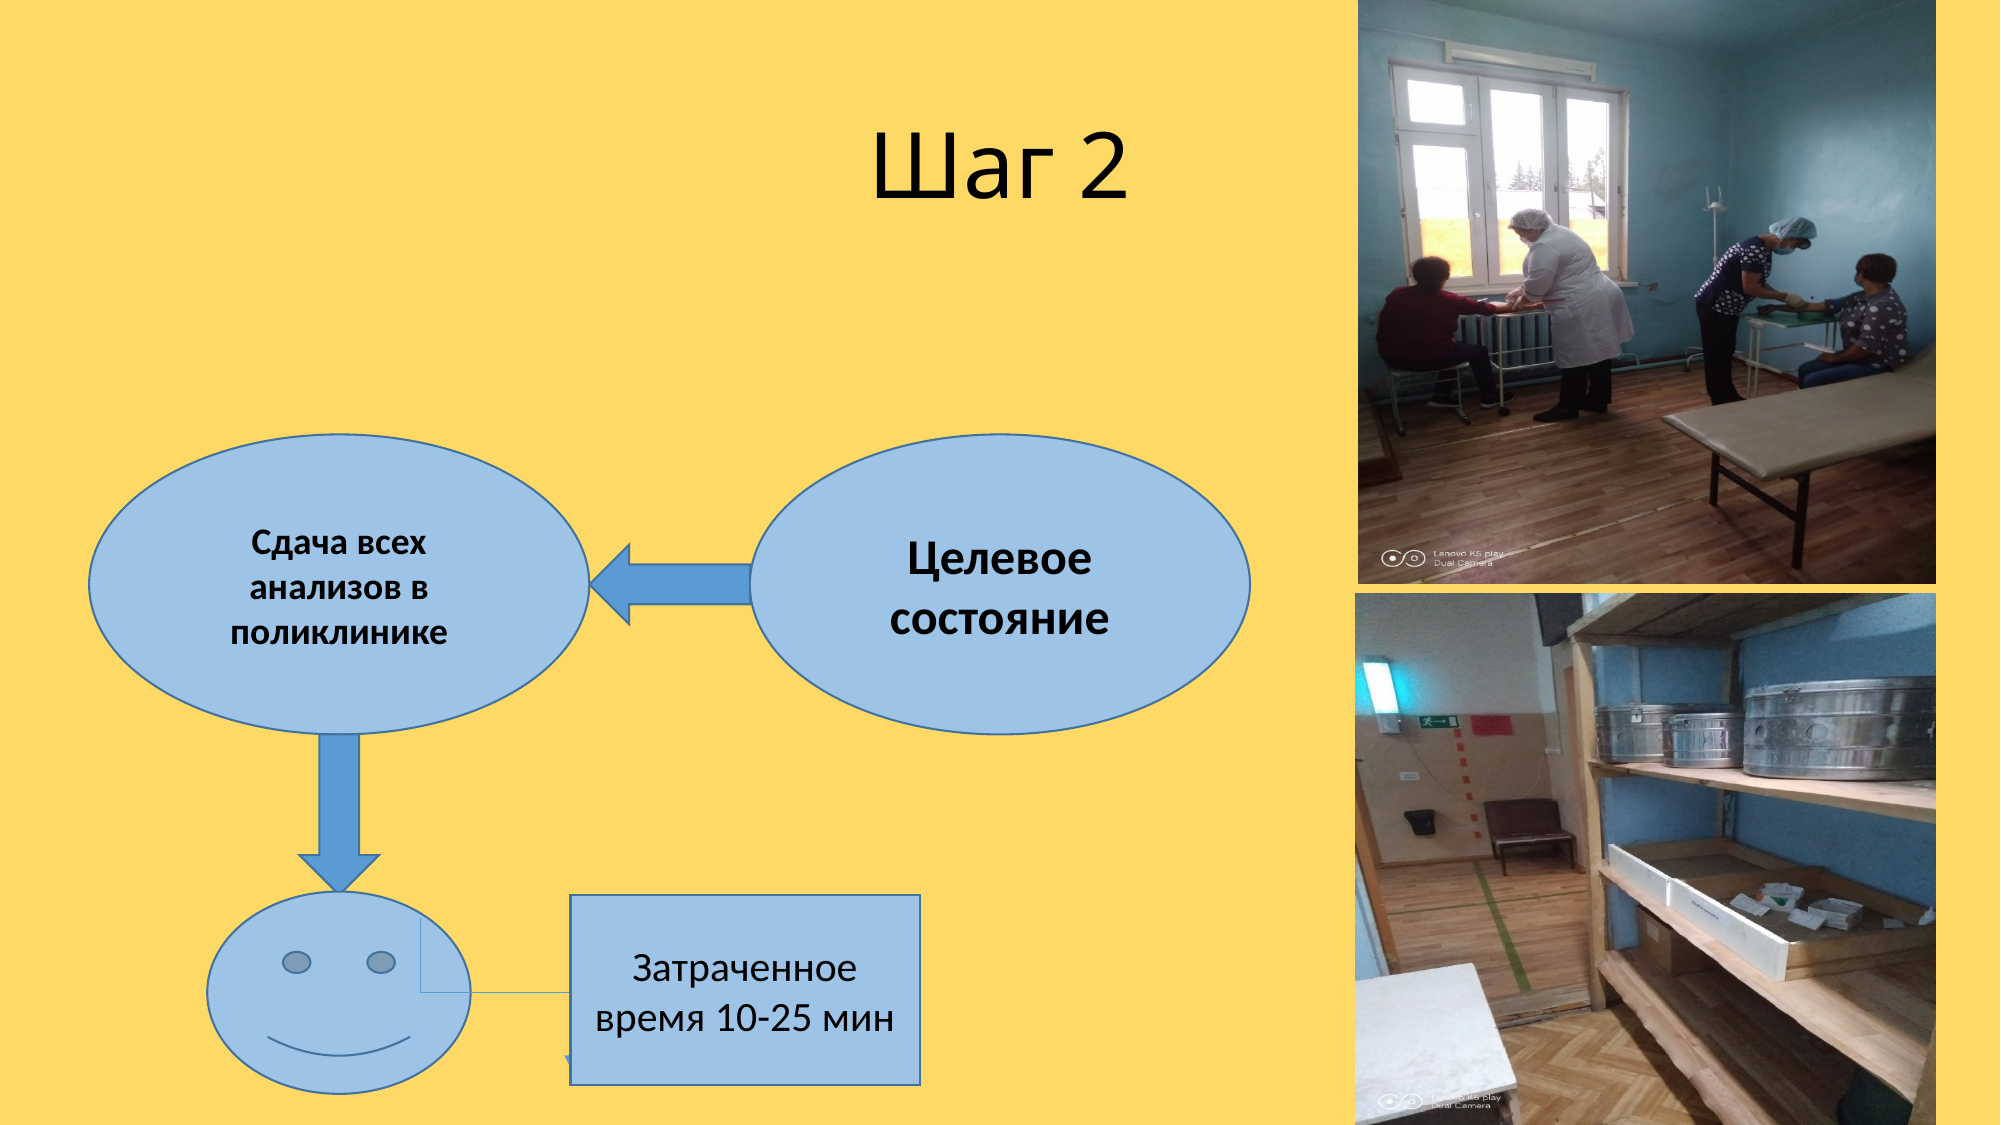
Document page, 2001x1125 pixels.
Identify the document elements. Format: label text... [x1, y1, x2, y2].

text_box Сдача всех анализов в поликлинике [88, 433, 591, 735]
picture [1355, 593, 1936, 1125]
text_box Целевое состояние [751, 433, 1252, 736]
text_box [206, 890, 429, 1095]
text_box [296, 733, 382, 890]
text_box Затраченное время 10-25 мин [569, 894, 921, 1086]
title Шаг 2 [137, 59, 1358, 278]
picture [1358, 0, 1936, 584]
text_box [591, 542, 751, 627]
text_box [420, 917, 571, 1068]
